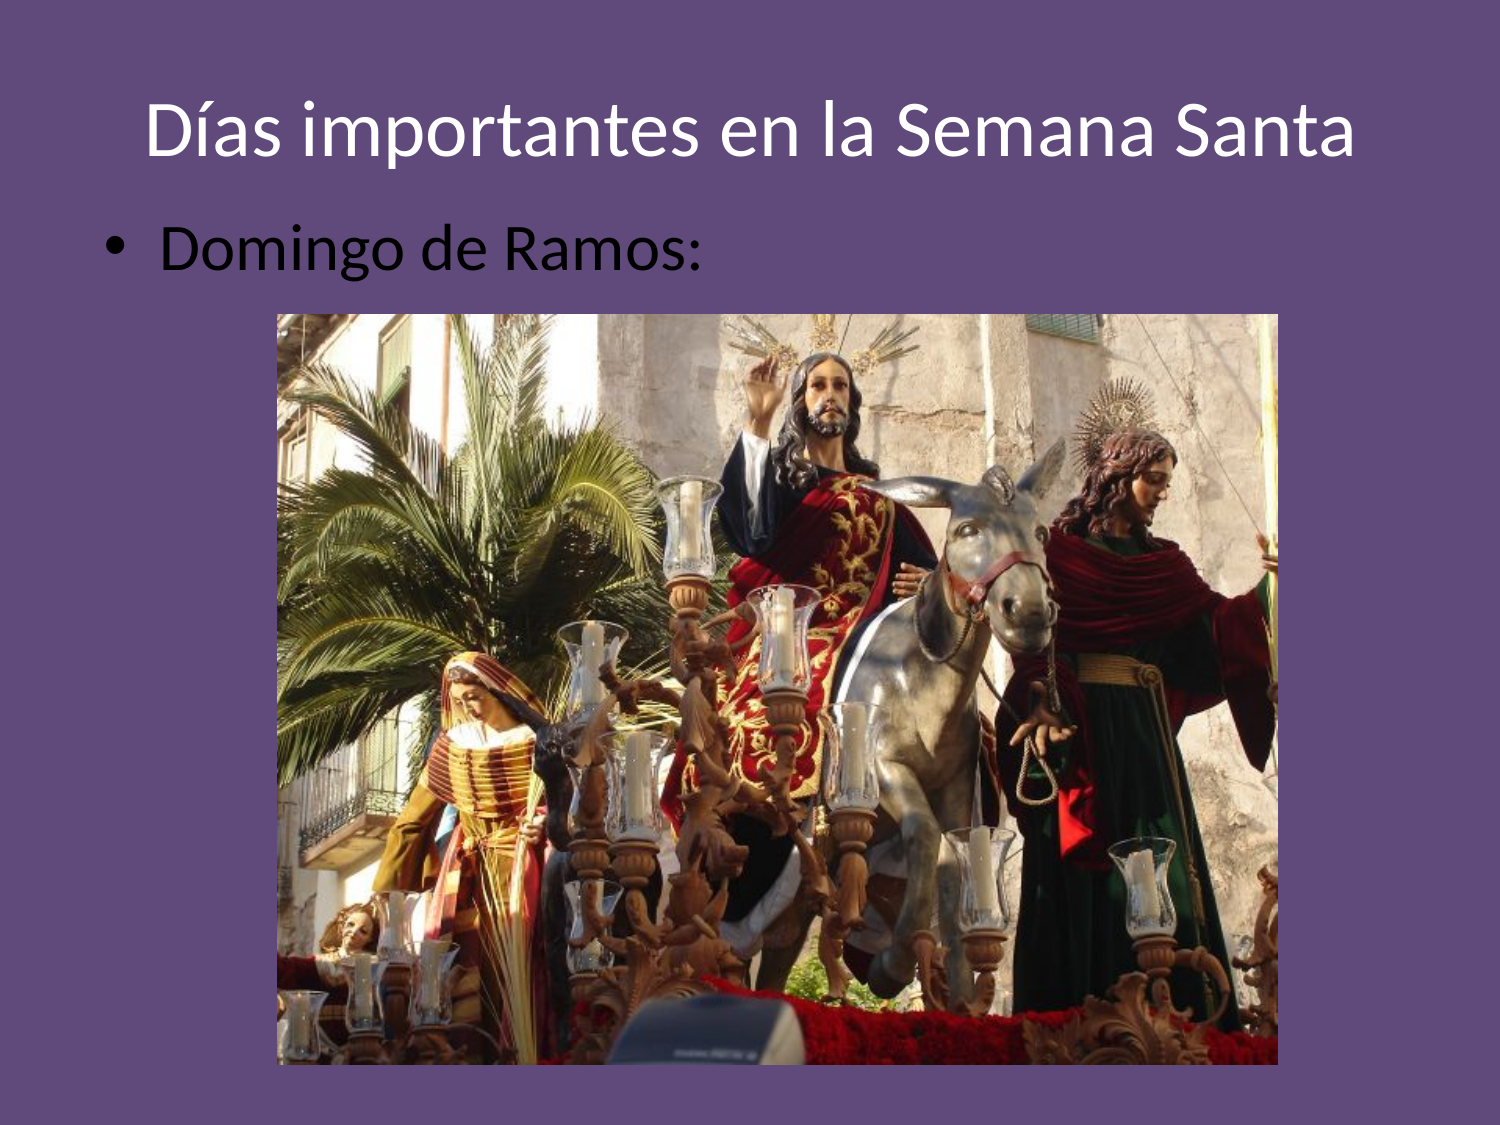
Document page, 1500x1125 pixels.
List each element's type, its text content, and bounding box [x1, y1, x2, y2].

list Domingo de Ramos: [88, 196, 1260, 308]
picture [277, 314, 1278, 1065]
title Días importantes en la Semana Santa [76, 30, 1427, 219]
